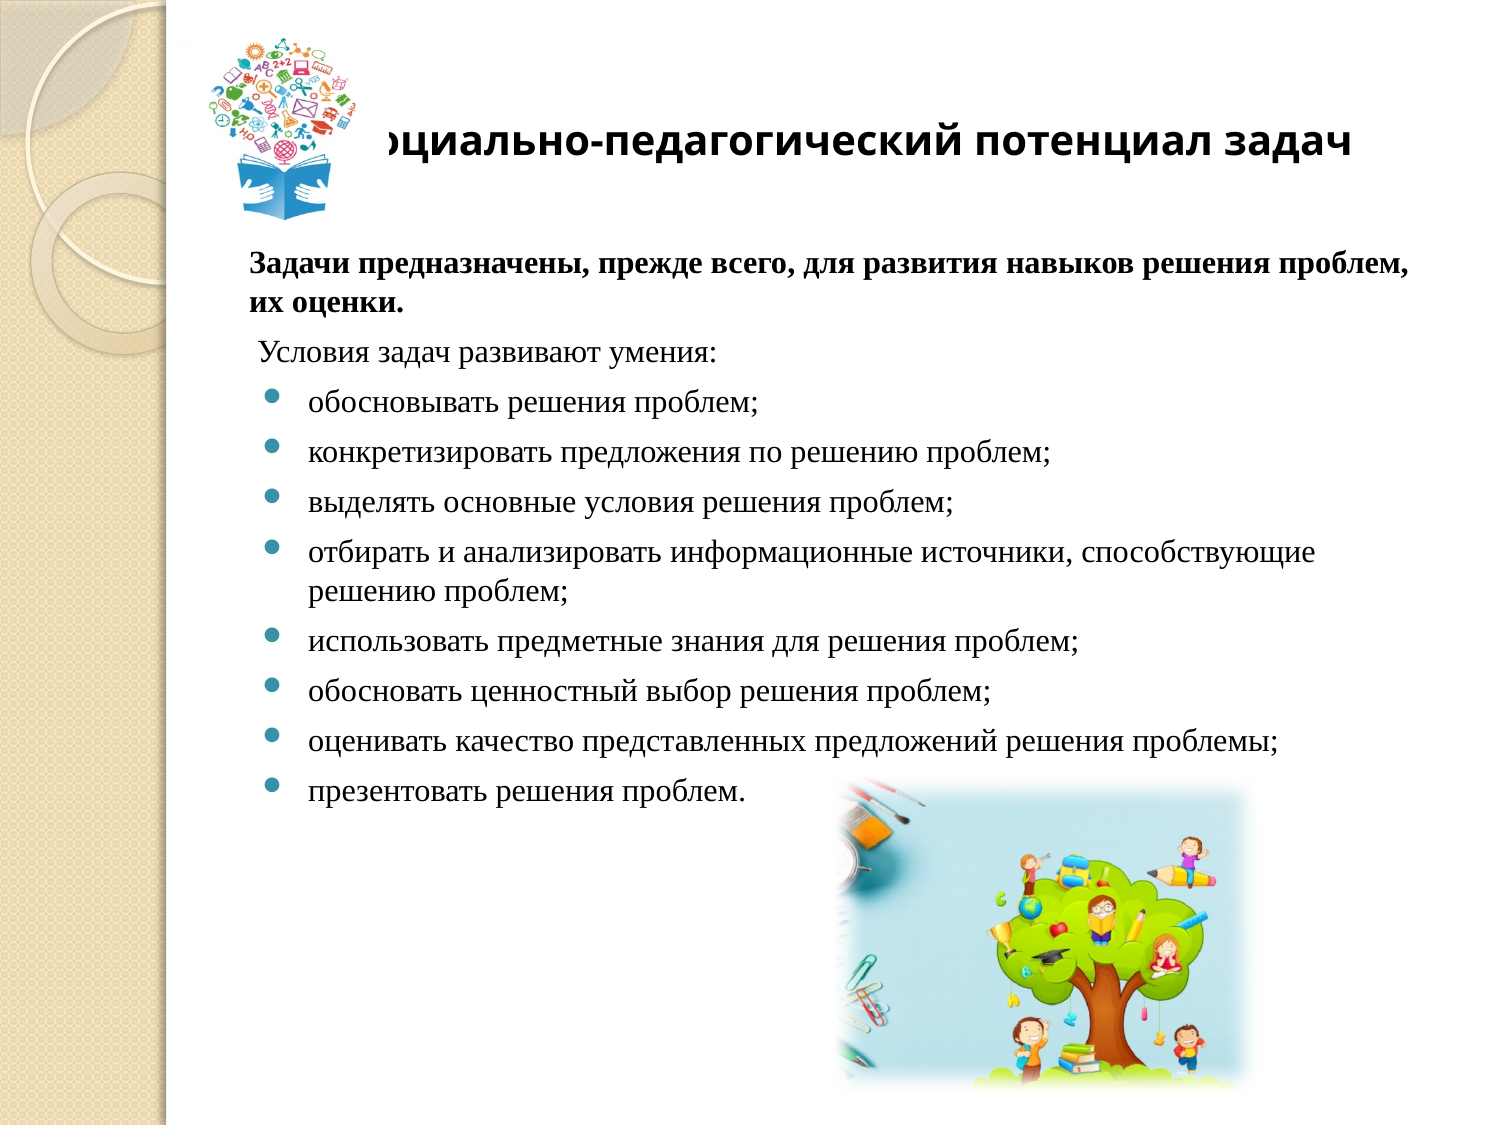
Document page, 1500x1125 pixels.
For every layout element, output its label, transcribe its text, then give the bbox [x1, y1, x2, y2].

list Задачи предназначены, прежде всего, для развития навыков решения проблем, их оценки. Условия задач развивают умения: обосновывать решения проблем; конкретизировать предложения по решению проблем; выделять основные условия решения проблем; отбирать и анализировать информационные источники, способствующие решению проблем; использовать предметные знания для решения проблем; обосновать ценностный выбор решения проблем; оценивать качество представленных предложений решения проблемы; презентовать решения проблем. [234, 234, 1466, 821]
title Социально-педагогический потенциал задач [387, 45, 1466, 233]
picture [175, 34, 389, 223]
picture [831, 773, 1261, 1095]
